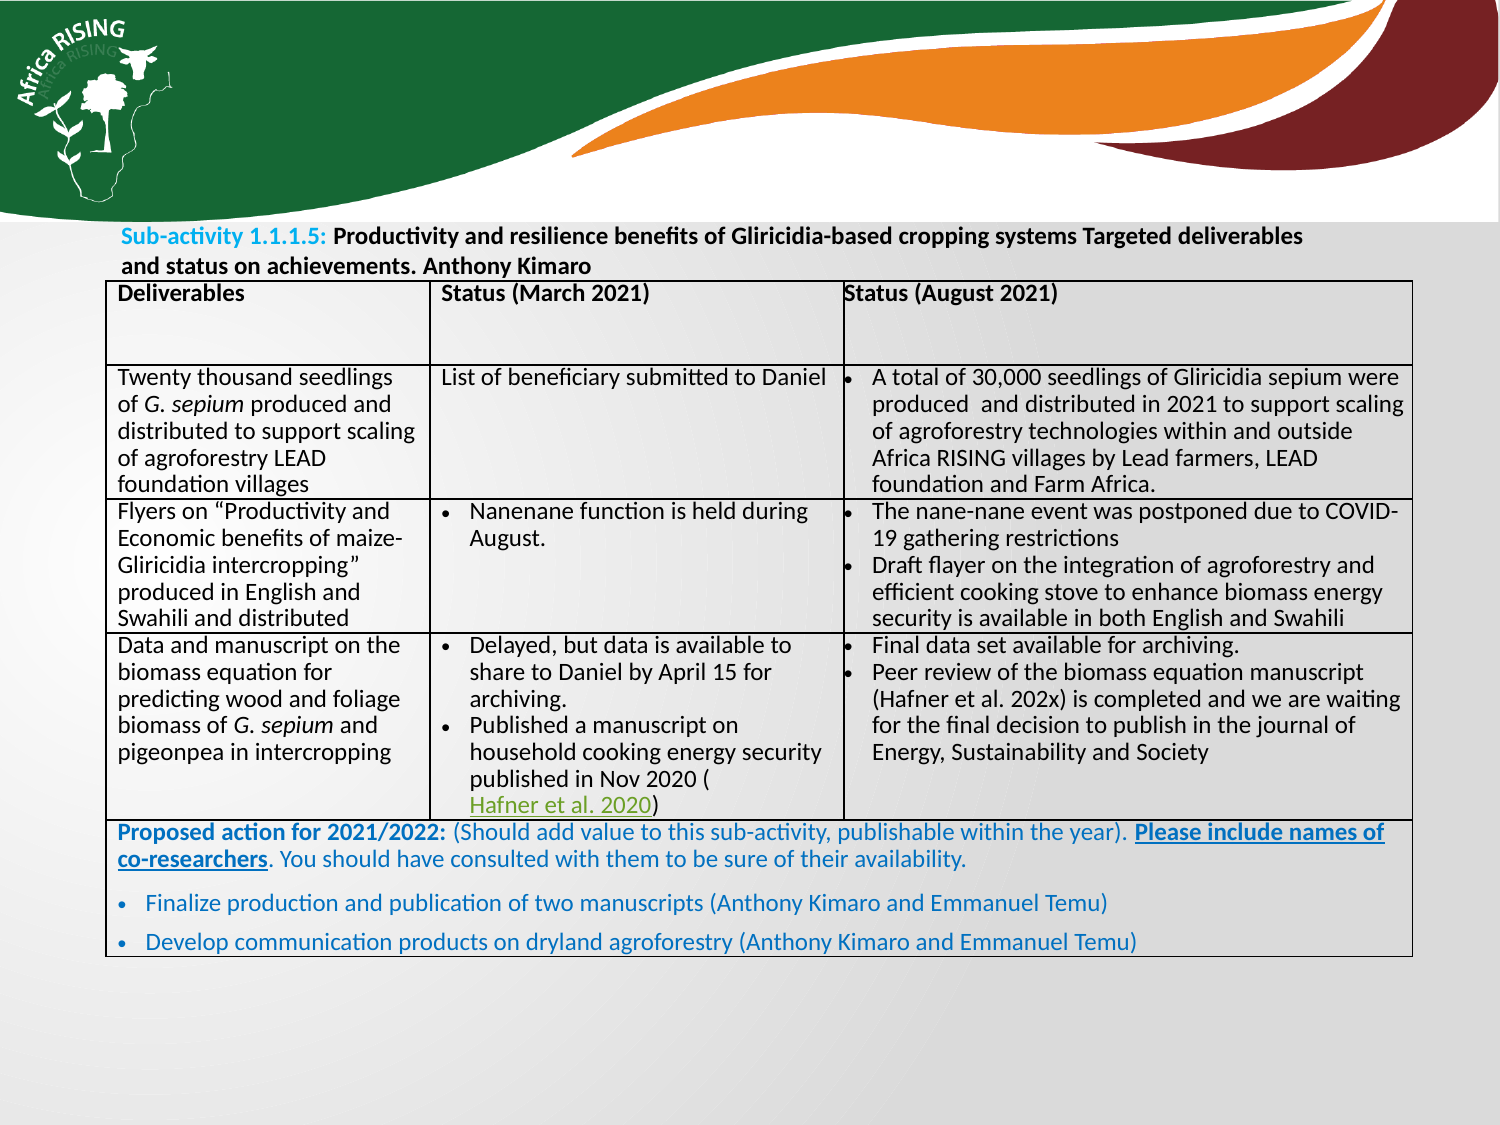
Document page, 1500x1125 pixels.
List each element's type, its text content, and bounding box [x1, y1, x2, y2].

table_cell Delayed, but data is available to share to Daniel by April 15 for archiving. Published a manuscript on household cooking energy security published in Nov 2020 (Hafner et al. 2020) [431, 634, 843, 819]
list Sub-activity 1.1.1.5: Productivity and resilience benefits of Gliricidia-based cropping systems Targeted deliverables and status on achievements. Anthony Kimaro [87, 212, 1363, 350]
table_cell Proposed action for 2021/2022: (Should add value to this sub-activity, publishable within the year). Please include names of co-researchers. You should have consulted with them to be sure of their availability. Finalize production and publication of two manuscripts (Anthony Kimaro and Emmanuel Temu) Develop communication products on dryland agroforestry (Anthony Kimaro and Emmanuel Temu) [107, 821, 1412, 956]
table_cell Final data set available for archiving. Peer review of the biomass equation manuscript (Hafner et al. 202x) is completed and we are waiting for the final decision to publish in the journal of Energy, Sustainability and Society [845, 634, 1412, 819]
table_cell List of beneficiary submitted to Daniel [431, 366, 843, 498]
table_cell Data and manuscript on the biomass equation for predicting wood and foliage biomass of G. sepium and pigeonpea in intercropping [107, 634, 429, 819]
picture [0, 0, 1499, 222]
table_cell Flyers on “Productivity and Economic benefits of maize-Gliricidia intercropping” produced in English and Swahili and distributed [107, 500, 429, 632]
table_cell A total of 30,000 seedlings of Gliricidia sepium were produced and distributed in 2021 to support scaling of agroforestry technologies within and outside Africa RISING villages by Lead farmers, LEAD foundation and Farm Africa. [845, 366, 1412, 498]
table_cell Nanenane function is held during August. [431, 500, 843, 632]
table_header Status (August 2021) [845, 282, 1412, 364]
table_cell Twenty thousand seedlings of G. sepium produced and distributed to support scaling of agroforestry LEAD foundation villages [107, 366, 429, 498]
table_cell The nane-nane event was postponed due to COVID-19 gathering restrictions Draft flayer on the integration of agroforestry and efficient cooking stove to enhance biomass energy security is available in both English and Swahili [845, 500, 1412, 632]
table_header Status (March 2021) [431, 282, 843, 364]
table_header Deliverables [107, 282, 429, 364]
